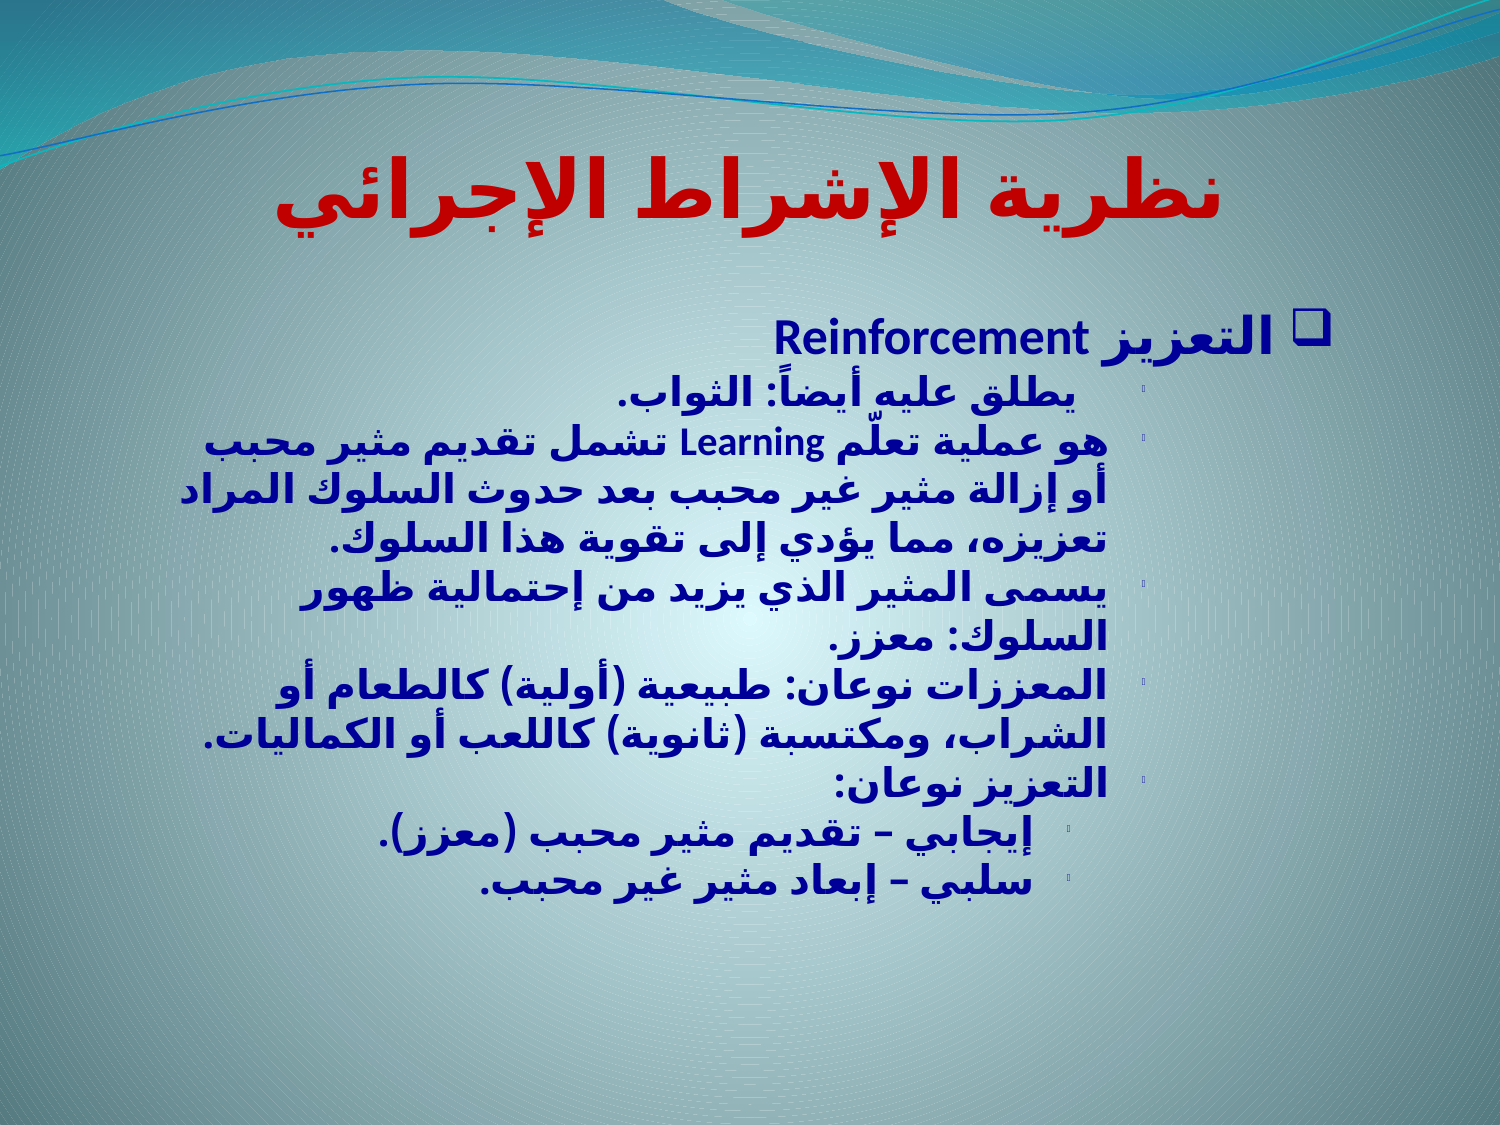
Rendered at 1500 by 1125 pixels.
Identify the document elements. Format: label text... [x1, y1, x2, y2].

text_box التعزيز Reinforcement يطلق عليه أيضاً: الثواب. هو عملية تعلّم Learning تشمل تقديم مثير محبب أو إزالة مثير غير محبب بعد حدوث السلوك المراد تعزيزه، مما يؤدي إلى تقوية هذا السلوك. يسمى المثير الذي يزيد من إحتمالية ظهور السلوك: معزز. المعززات نوعان: طبيعية (أولية) كالطعام أو الشراب، ومكتسبة (ثانوية) كاللعب أو الكماليات. التعزيز نوعان: إيجابي – تقديم مثير محبب (معزز). سلبي – إبعاد مثير غير محبب. [150, 295, 1350, 956]
text_box نظرية الإشراط الإجرائي [150, 102, 1350, 270]
